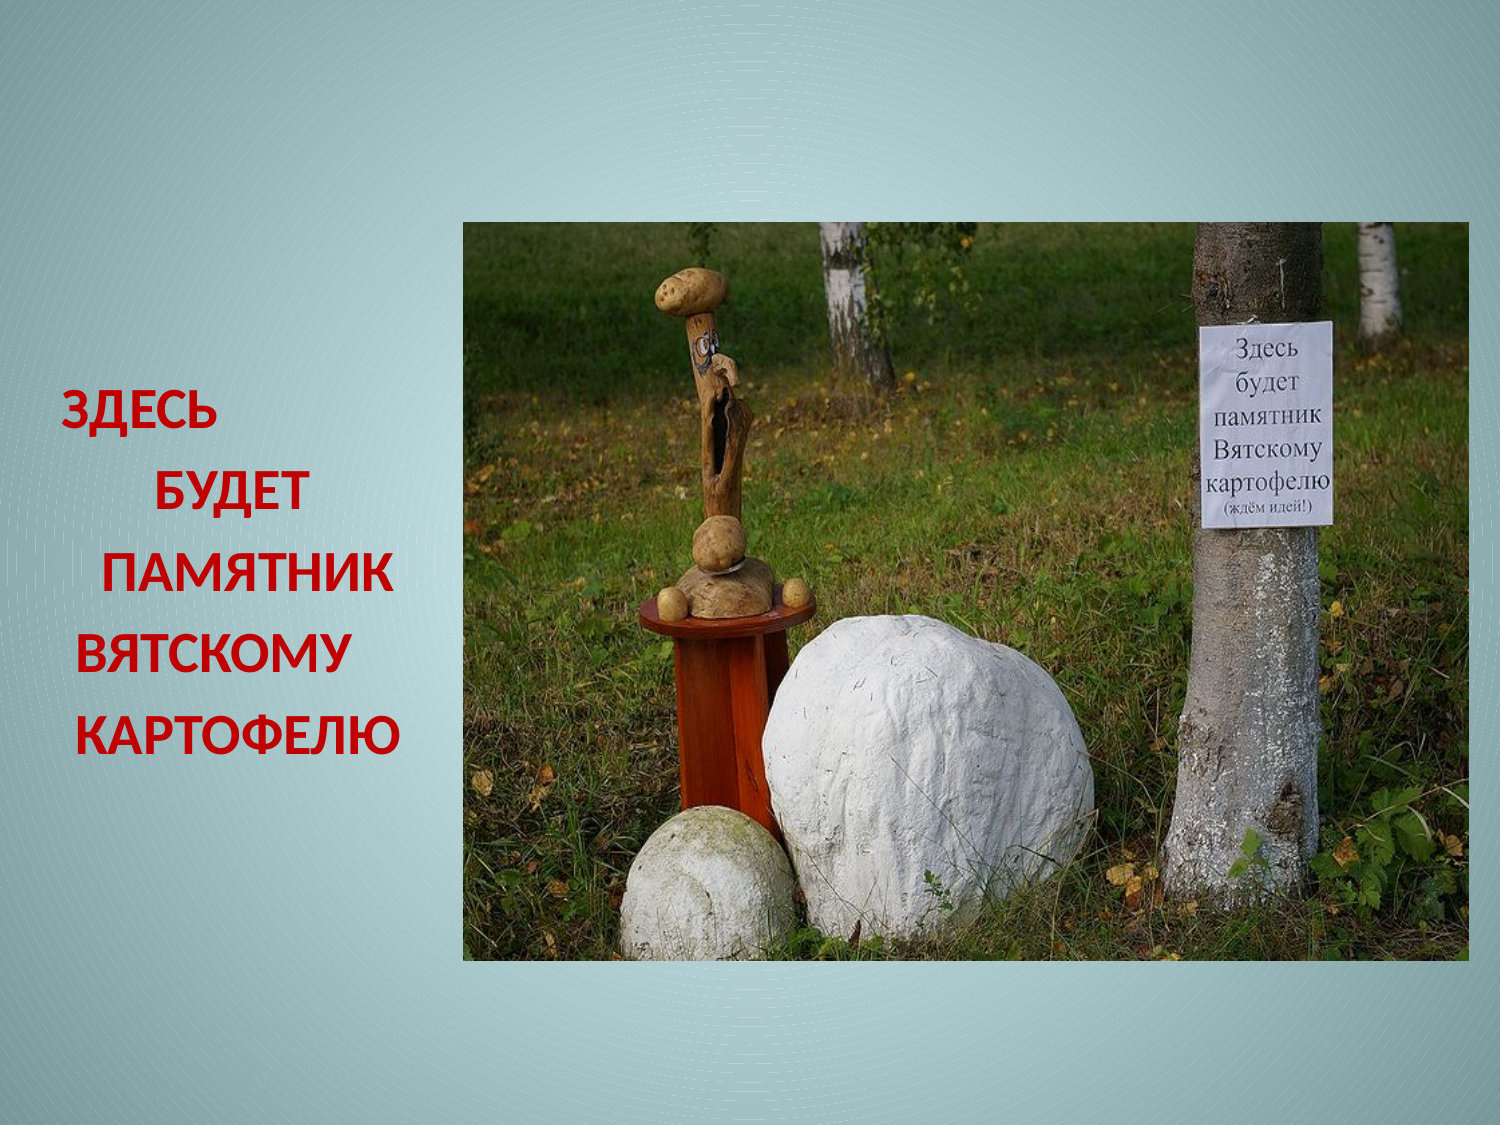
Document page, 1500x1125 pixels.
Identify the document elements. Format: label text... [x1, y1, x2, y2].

list ЗДЕСЬ БУДЕТ ПАМЯТНИК ВЯТСКОМУ КАРТОФЕЛЮ [46, 199, 422, 969]
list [462, 222, 1469, 962]
